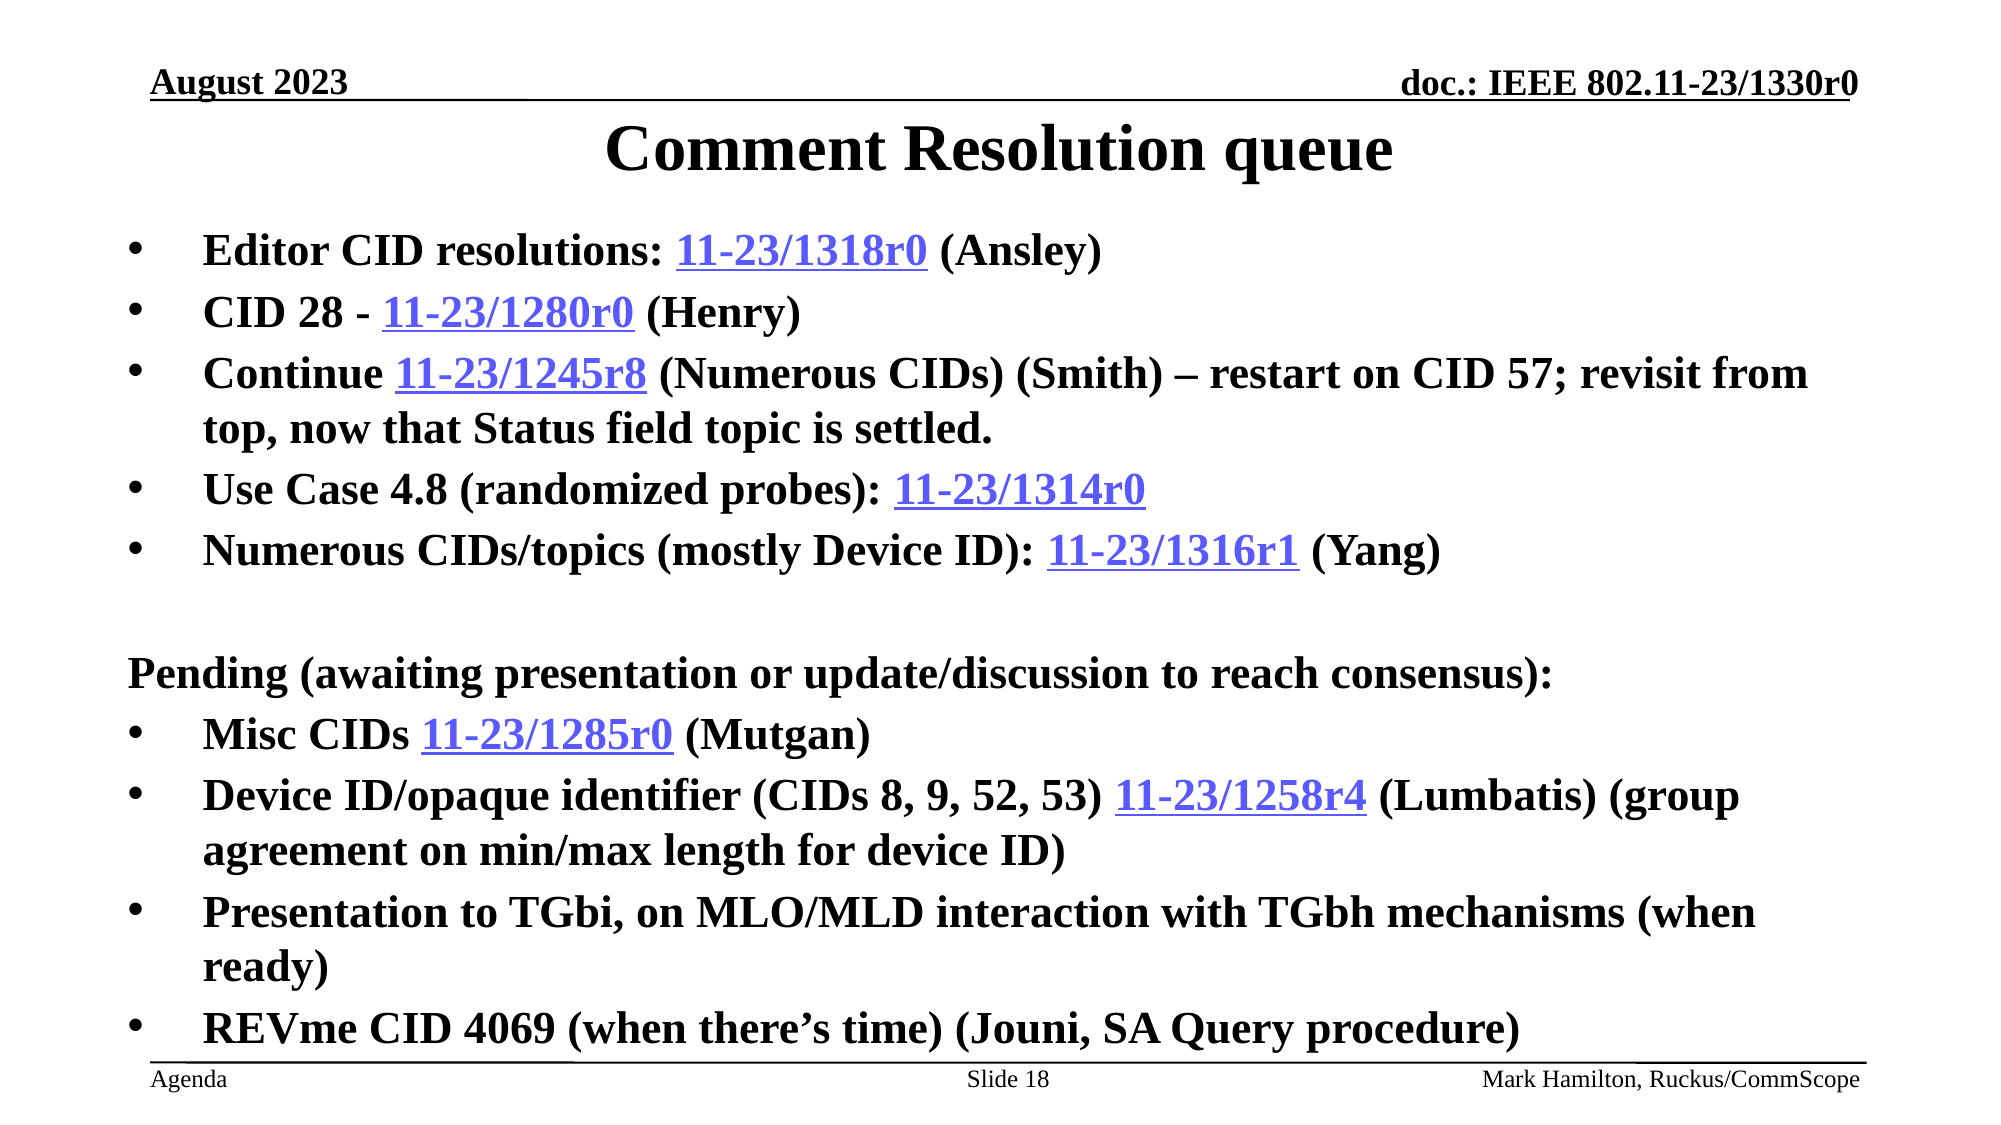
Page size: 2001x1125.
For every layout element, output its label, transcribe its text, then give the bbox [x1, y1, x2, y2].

title Comment Resolution queue [149, 112, 1850, 176]
slide_number Slide 18 [950, 1061, 1067, 1123]
list Editor CID resolutions: 11-23/1318r0 (Ansley) CID 28 - 11-23/1280r0 (Henry) Continue 11-23/1245r8 (Numerous CIDs) (Smith) – restart on CID 57; revisit from top, now that Status field topic is settled. Use Case 4.8 (randomized probes): 11-23/1314r0 Numerous CIDs/topics (mostly Device ID): 11-23/1316r1 (Yang) Pending (awaiting presentation or update/discussion to reach consensus): Misc CIDs 11-23/1285r0 (Mutgan) Device ID/opaque identifier (CIDs 8, 9, 52, 53) 11-23/1258r4 (Lumbatis) (group agreement on min/max length for device ID) Presentation to TGbi, on MLO/MLD interaction with TGbh mechanisms (when ready) REVme CID 4069 (when there’s time) (Jouni, SA Query procedure) [112, 212, 1888, 1063]
